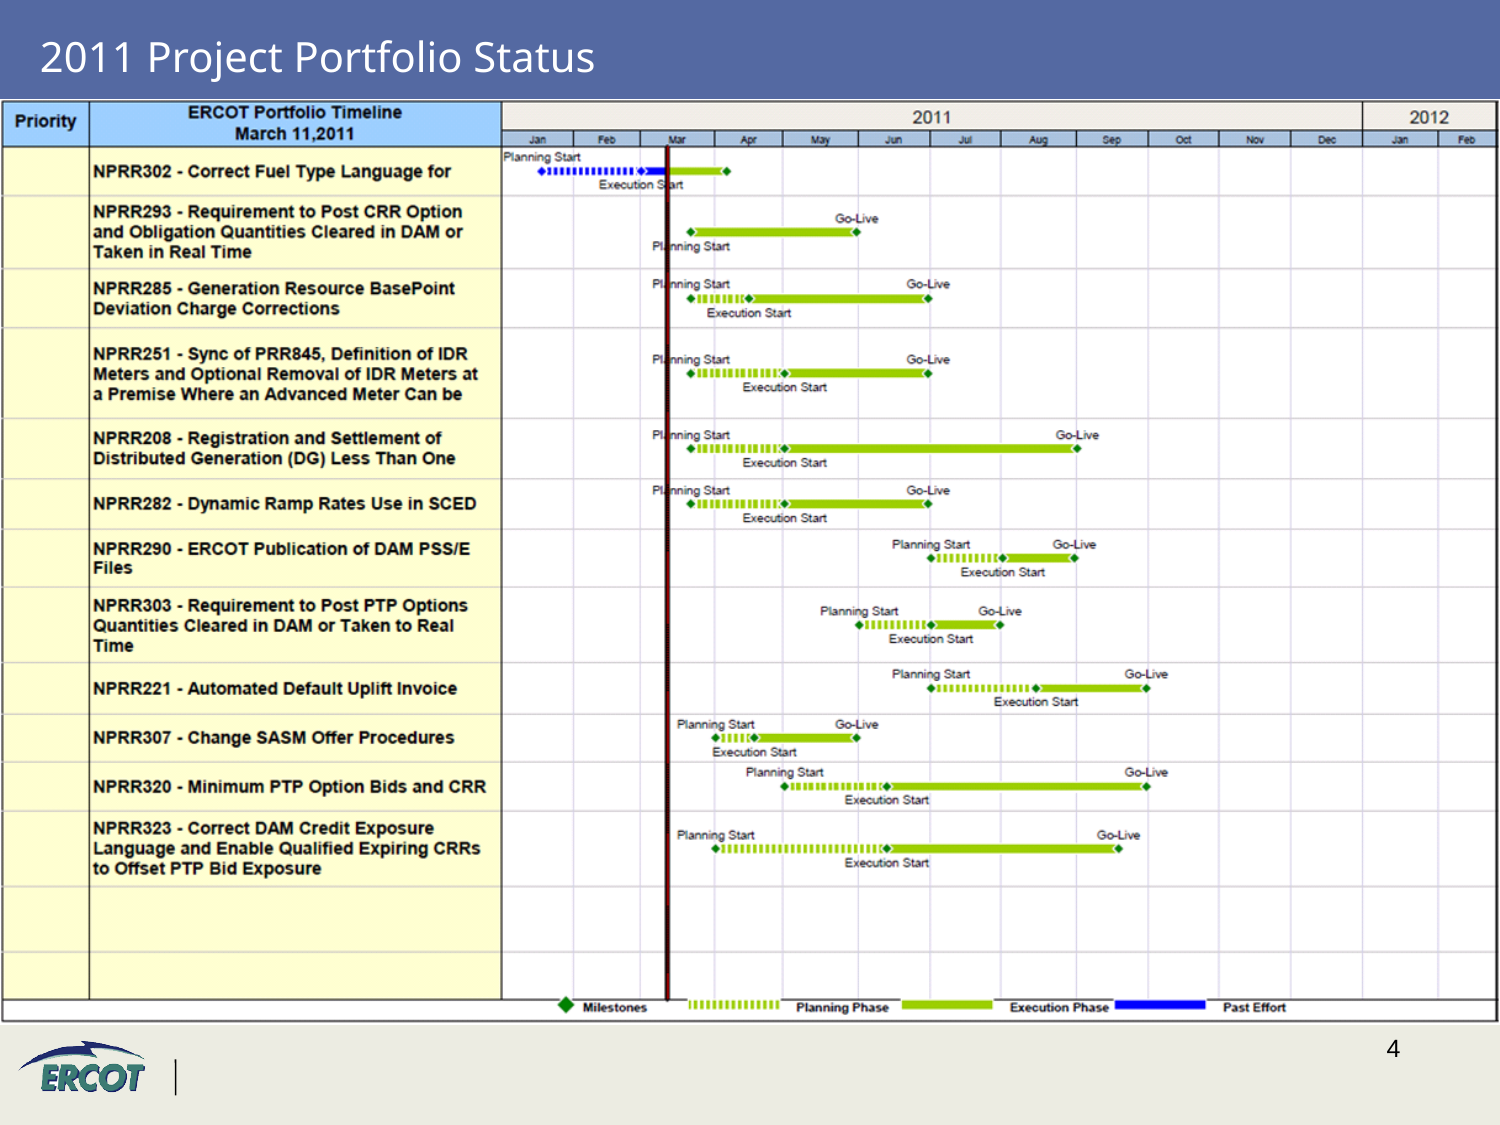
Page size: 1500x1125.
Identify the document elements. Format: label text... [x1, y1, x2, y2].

picture [10, 1031, 151, 1111]
picture [0, 99, 1500, 1026]
title 2011 Project Portfolio Status [24, 0, 1163, 98]
